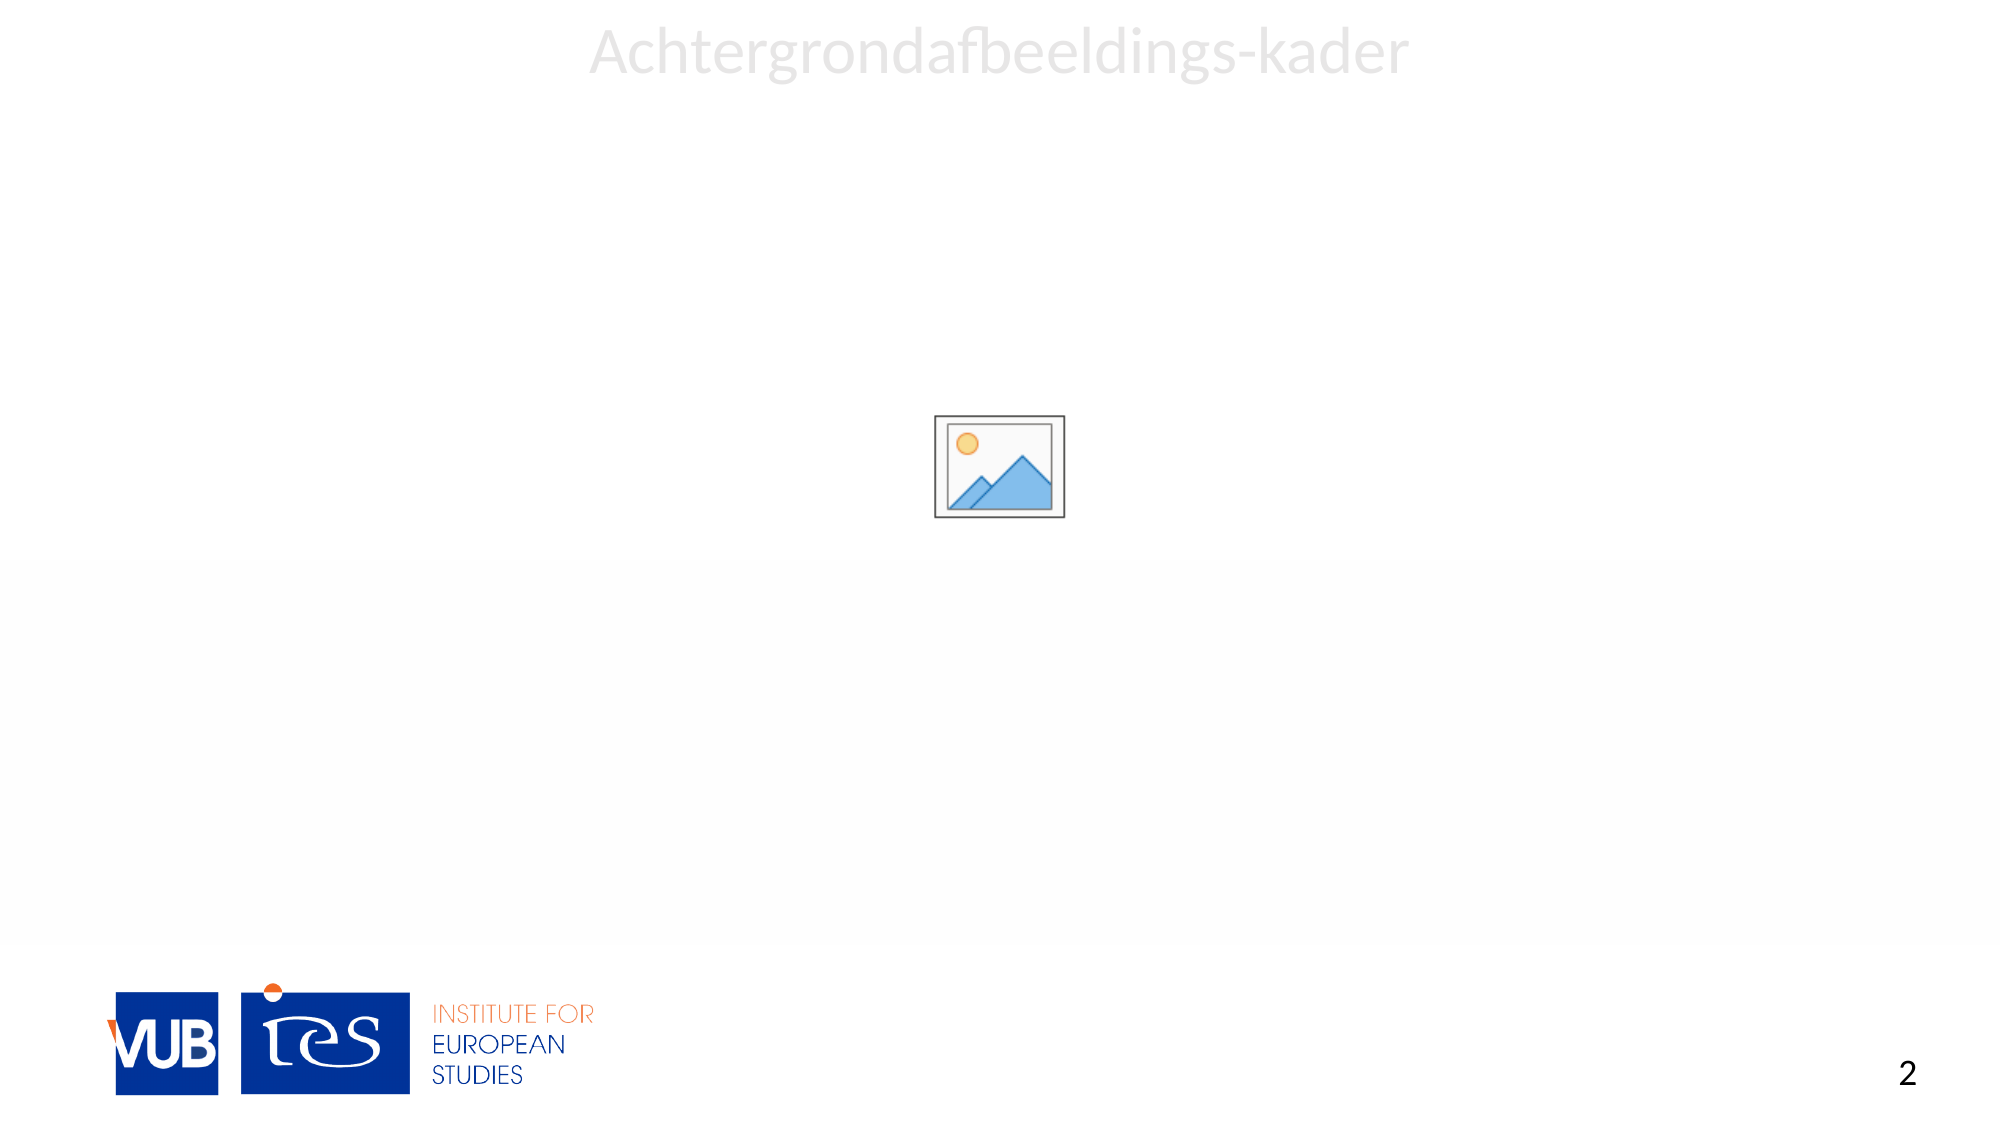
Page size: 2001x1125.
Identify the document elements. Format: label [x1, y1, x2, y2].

picture [89, 962, 651, 1124]
picture [0, 0, 2000, 935]
